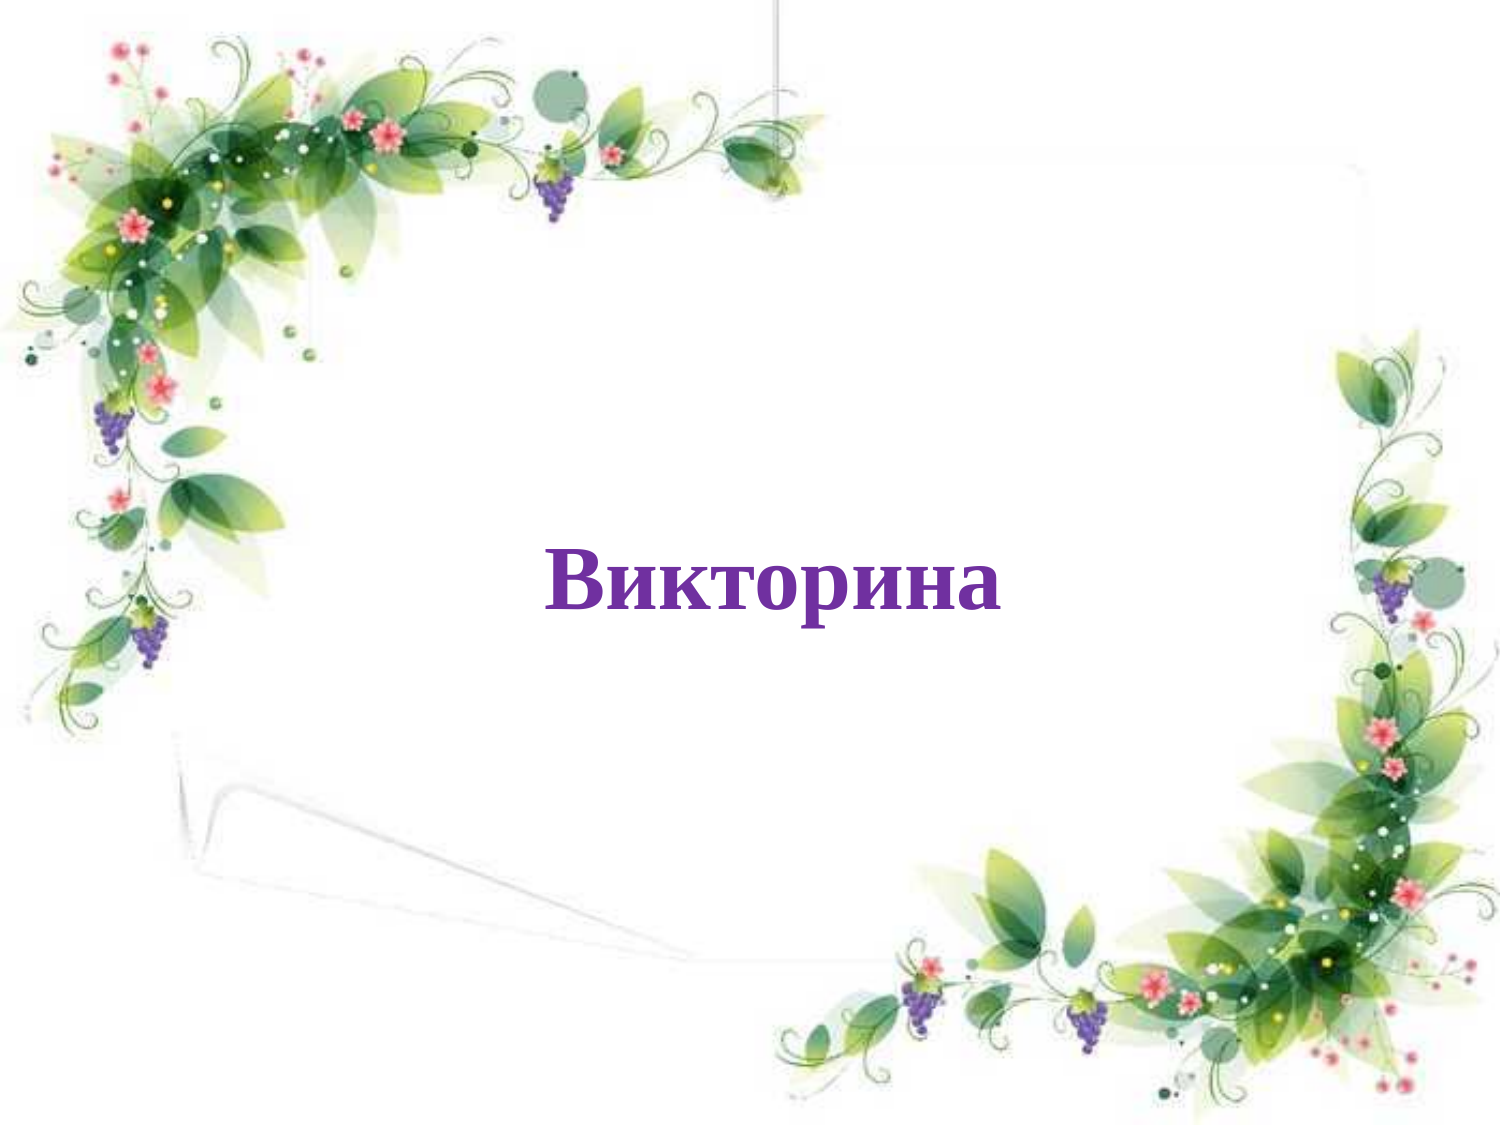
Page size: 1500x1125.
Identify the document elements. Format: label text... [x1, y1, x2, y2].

title Викторина [348, 479, 1200, 668]
picture [0, 0, 1500, 1125]
